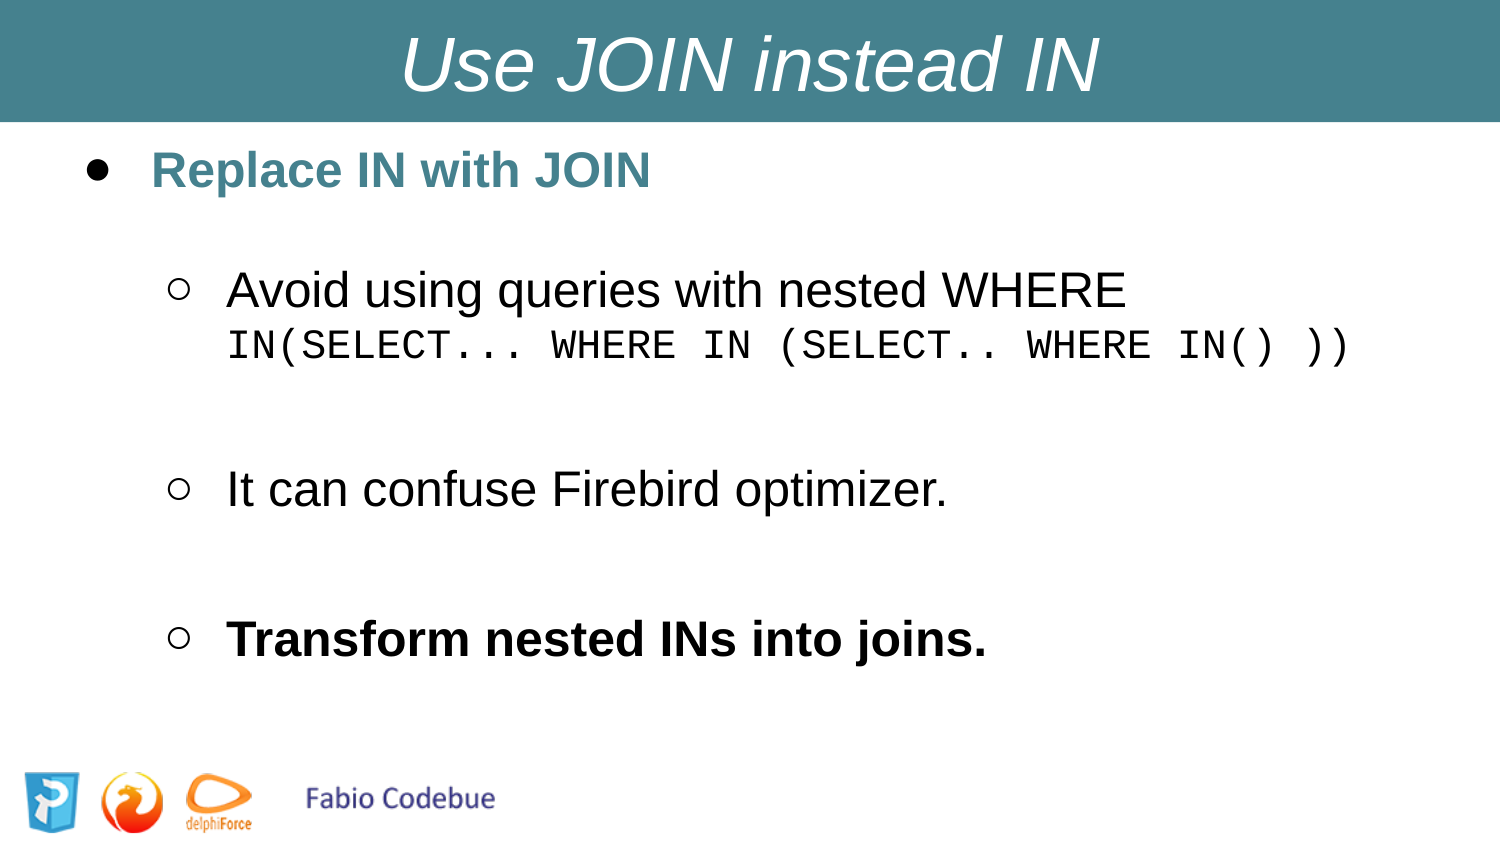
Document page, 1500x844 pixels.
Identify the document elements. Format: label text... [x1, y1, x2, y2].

text_box Use JOIN instead IN [0, 0, 1500, 123]
picture [0, 123, 1500, 844]
list Replace IN with JOIN Avoid using queries with nested WHERE IN(SELECT... WHERE IN (SELECT.. WHERE IN() )) It can confuse Firebird optimizer. Transform nested INs into joins. [61, 123, 1430, 738]
